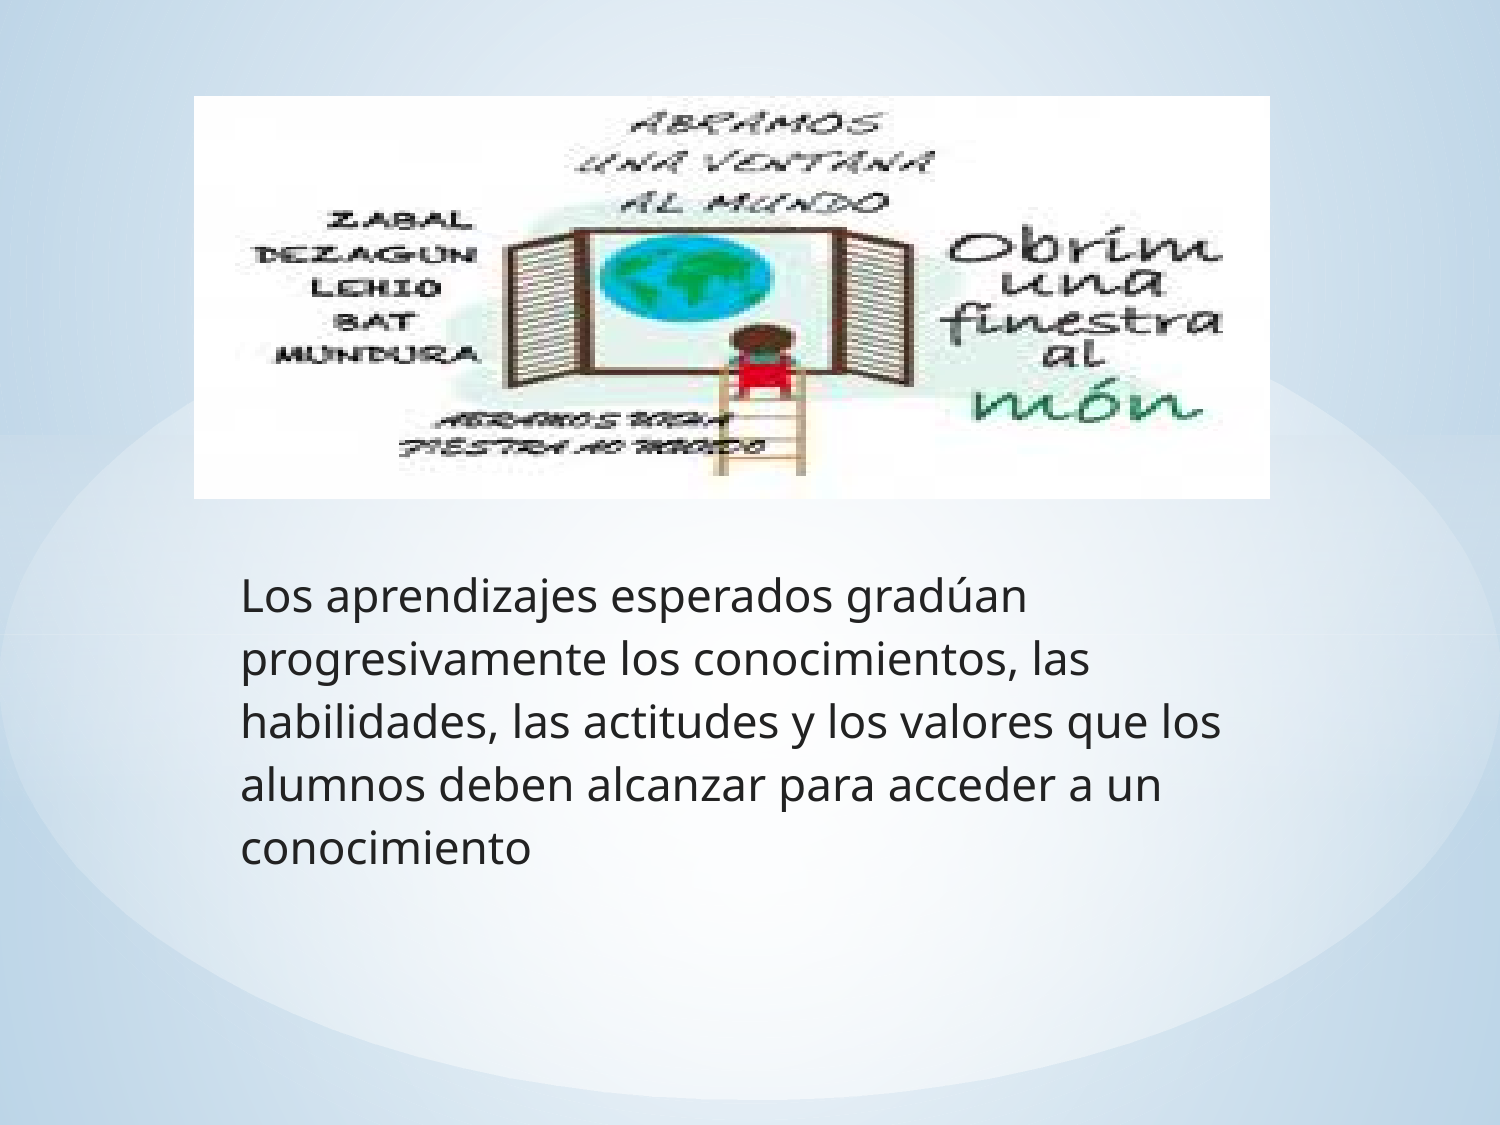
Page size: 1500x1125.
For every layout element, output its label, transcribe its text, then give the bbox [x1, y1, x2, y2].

picture [194, 96, 1271, 499]
subtitle Los aprendizajes esperados gradúan progresivamente los conocimientos, las habilidades, las actitudes y los valores que los alumnos deben alcanzar para acceder a un conocimiento [225, 550, 1275, 925]
